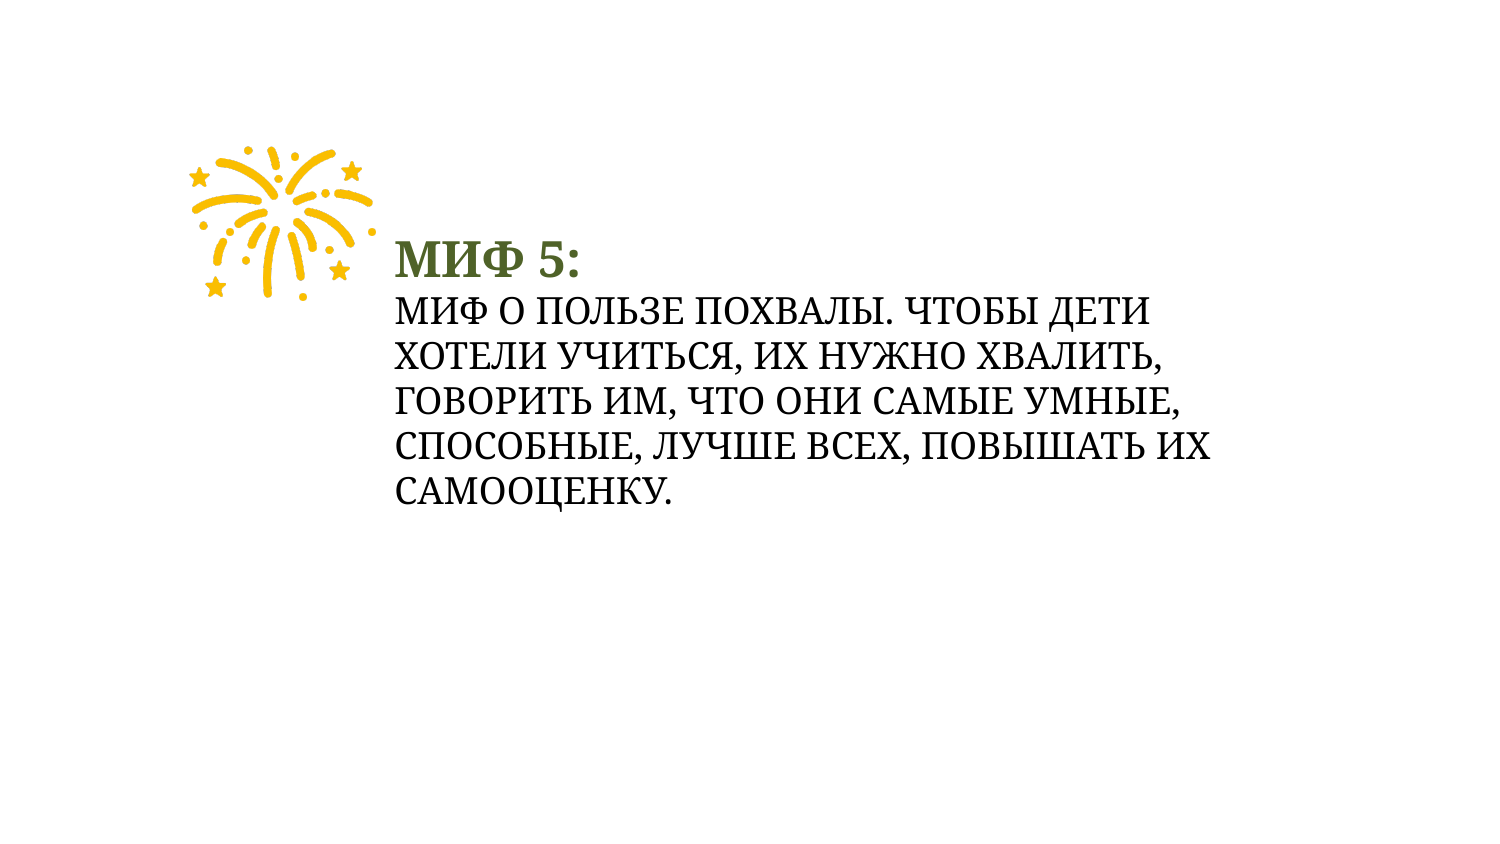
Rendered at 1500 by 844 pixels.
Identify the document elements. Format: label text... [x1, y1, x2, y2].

text_box МИФ 5: МИФ О ПОЛЬЗЕ ПОХВАЛЫ. ЧТОБЫ ДЕТИ ХОТЕЛИ УЧИТЬСЯ, ИХ НУЖНО ХВАЛИТЬ, ГОВОРИТЬ ИМ, ЧТО ОНИ САМЫЕ УМНЫЕ, СПОСОБНЫЕ, ЛУЧШЕ ВСЕХ, ПОВЫШАТЬ ИХ САМООЦЕНКУ. [379, 220, 1290, 520]
picture [185, 126, 380, 321]
